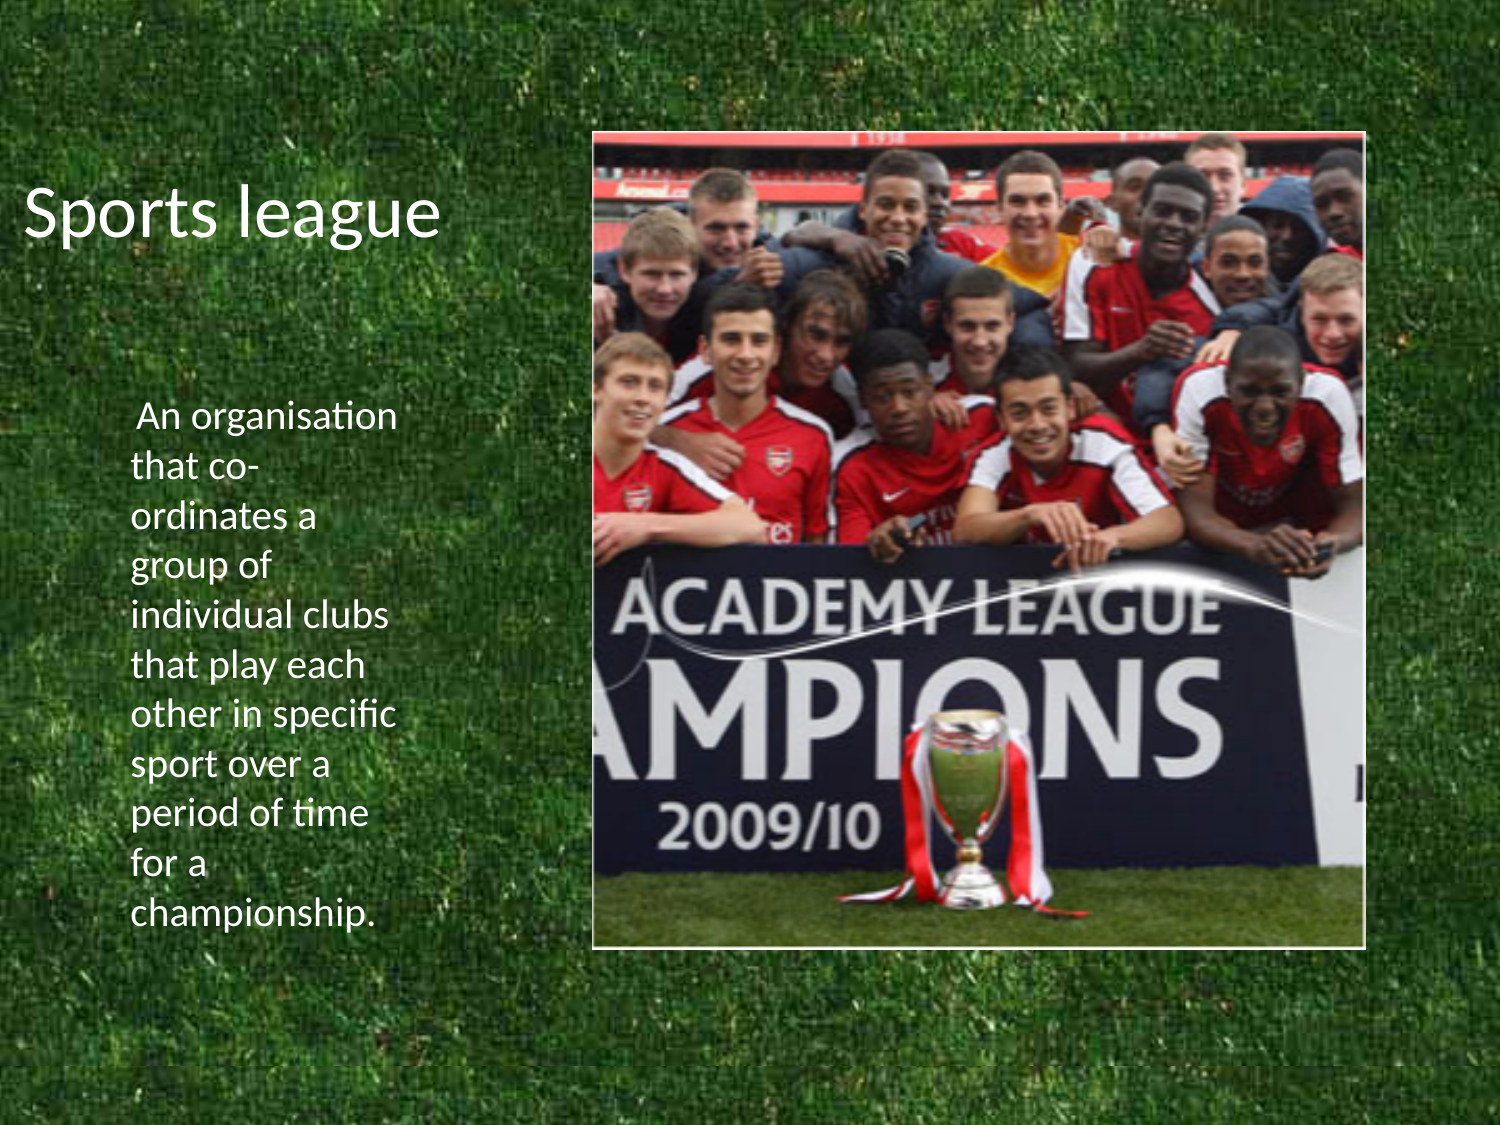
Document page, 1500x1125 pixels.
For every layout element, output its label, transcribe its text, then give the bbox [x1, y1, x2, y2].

picture [0, 0, 1500, 1125]
title Sports league [0, 113, 466, 302]
list An organisation that co-ordinates a group of individual clubs that play each other in specific sport over a period of time for a championship. [65, 207, 433, 950]
